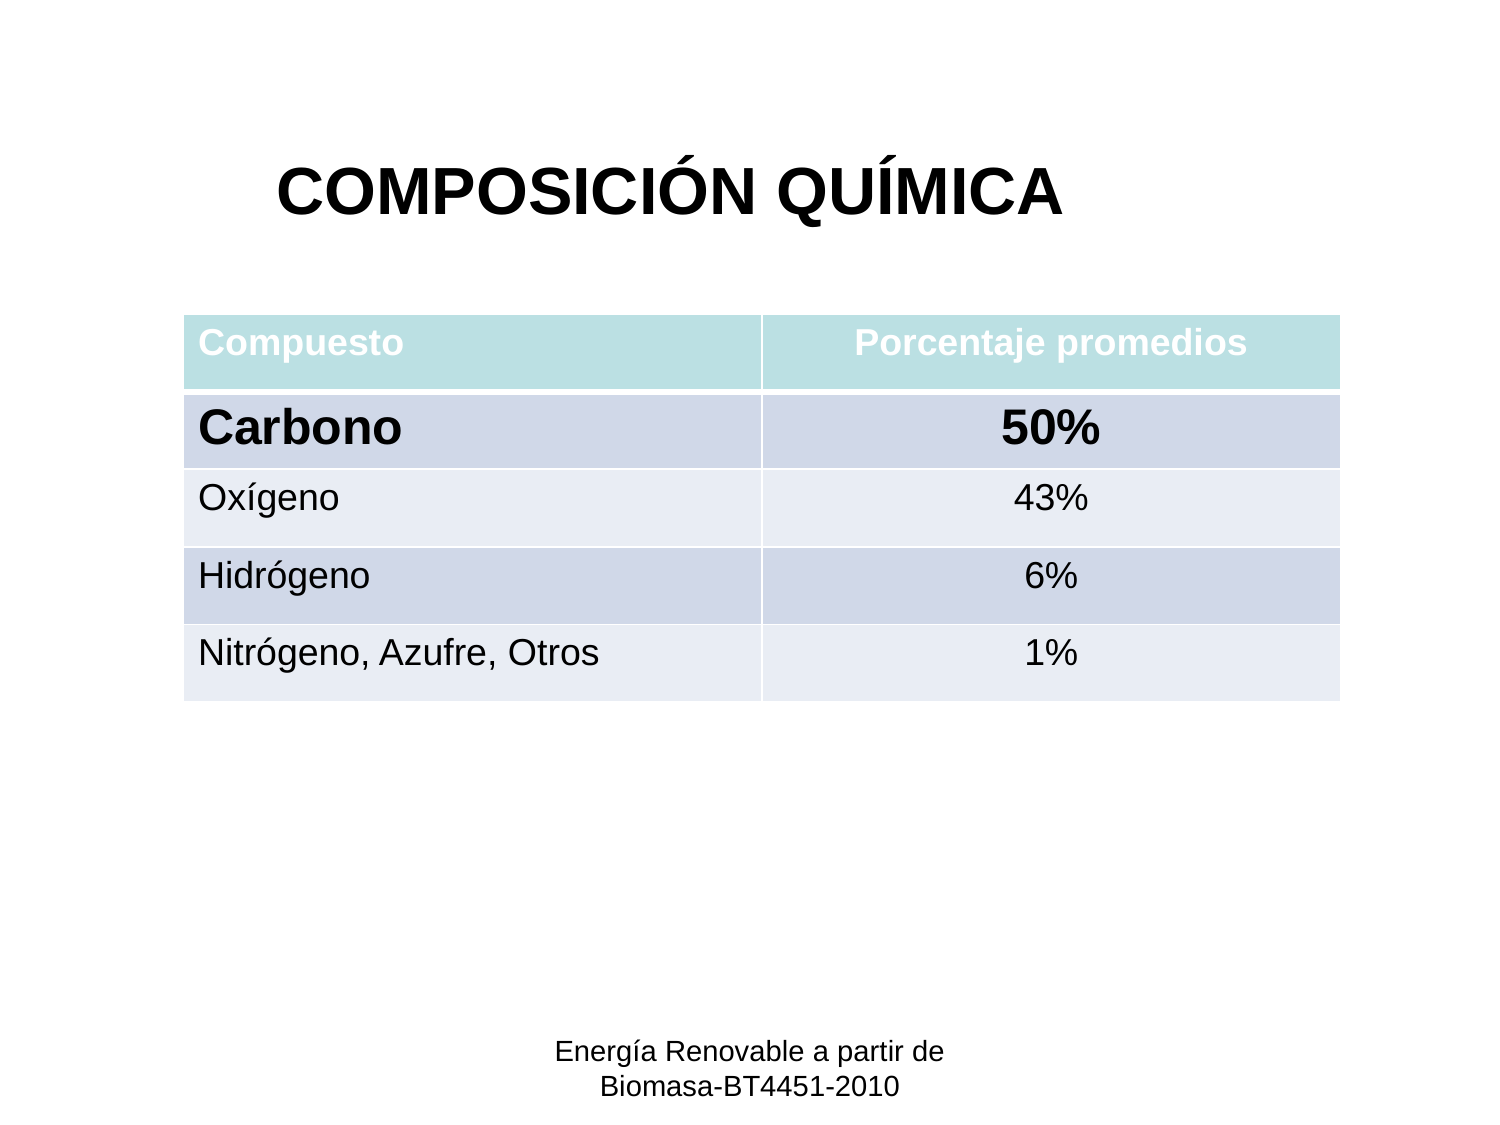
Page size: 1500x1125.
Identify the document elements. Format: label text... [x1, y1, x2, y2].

table_cell Oxígeno [184, 470, 761, 546]
table_cell Carbono [184, 395, 761, 468]
table_cell 43% [763, 470, 1340, 546]
table_cell Nitrógeno, Azufre, Otros [184, 625, 761, 701]
table_cell 50% [763, 395, 1340, 468]
table_cell 6% [763, 548, 1340, 624]
footer Energía Renovable a partir de Biomasa-BT4451-2010 [512, 1024, 988, 1103]
table_cell Hidrógeno [184, 548, 761, 624]
text_box COMPOSICIÓN QUÍMICA [70, 140, 1382, 236]
table_header Compuesto [184, 315, 761, 389]
table_header Porcentaje promedios [763, 315, 1340, 389]
table_cell 1% [763, 625, 1340, 701]
